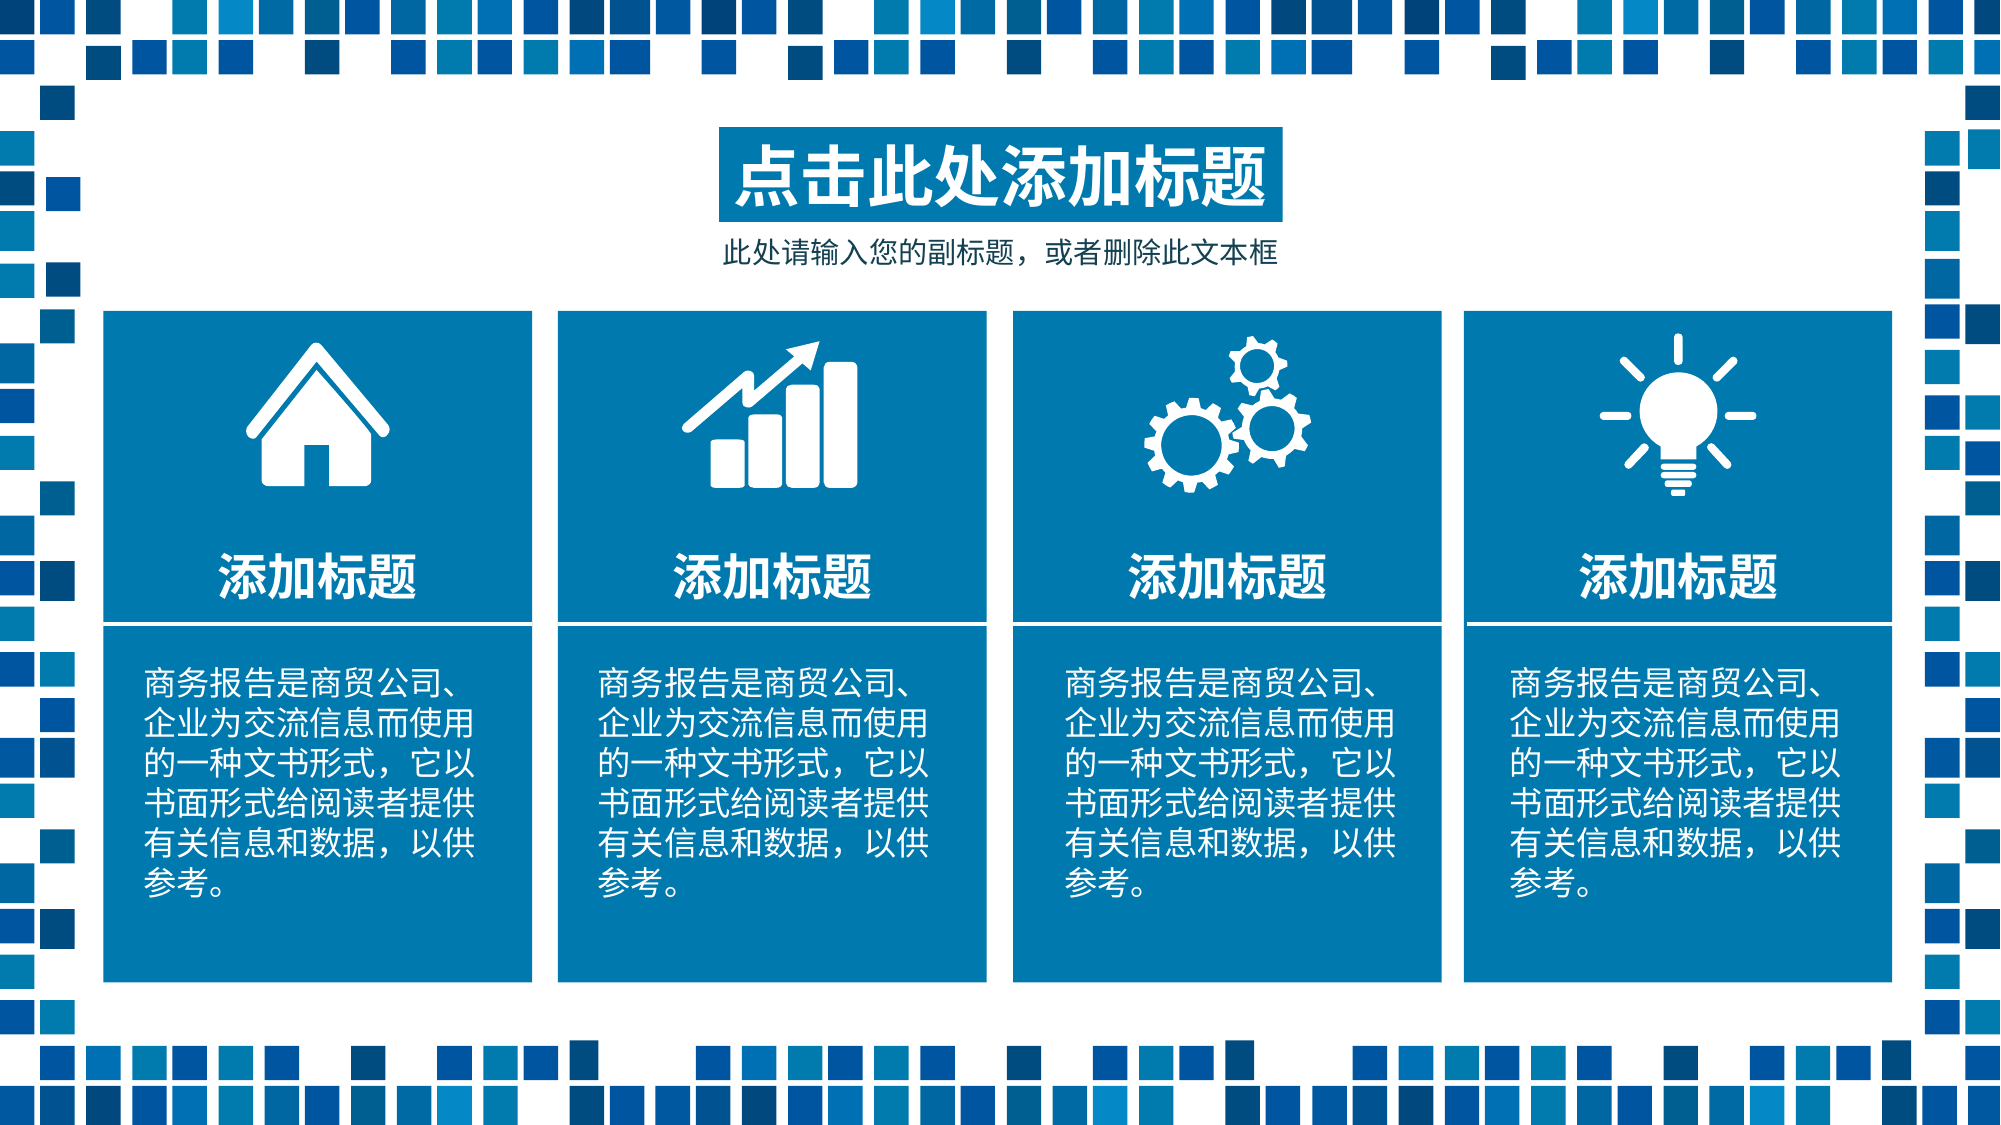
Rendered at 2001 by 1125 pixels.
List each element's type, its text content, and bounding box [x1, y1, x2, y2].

text_box [1537, 40, 1572, 75]
text_box [1046, 0, 1082, 35]
text_box [483, 1085, 518, 1125]
text_box [1924, 908, 1960, 944]
text_box [1796, 0, 1831, 35]
text_box [681, 341, 820, 433]
text_box [1139, 0, 1174, 35]
text_box [655, 1085, 691, 1125]
text_box [920, 40, 955, 75]
text_box [1924, 435, 1960, 470]
text_box [1006, 1045, 1042, 1081]
text_box 添加标题 [191, 538, 445, 614]
text_box [1271, 40, 1306, 75]
text_box [86, 1085, 121, 1125]
text_box [960, 0, 996, 35]
text_box [1484, 1045, 1520, 1081]
text_box [304, 40, 340, 75]
text_box [1639, 372, 1718, 460]
text_box [40, 1045, 75, 1081]
text_box [396, 1085, 432, 1125]
text_box [1795, 1045, 1831, 1081]
text_box [1444, 1045, 1480, 1081]
text_box [1724, 411, 1757, 420]
text_box [40, 85, 75, 120]
text_box [391, 40, 426, 75]
text_box [1623, 40, 1658, 75]
text_box [569, 1085, 605, 1125]
text_box [741, 0, 777, 35]
text_box [1965, 737, 2000, 778]
text_box [1924, 652, 1960, 687]
text_box [741, 1085, 777, 1125]
text_box [1924, 349, 1960, 385]
text_box [1139, 1045, 1174, 1081]
text_box [1974, 40, 2000, 75]
text_box [874, 0, 909, 35]
text_box [523, 0, 559, 35]
text_box [0, 863, 35, 904]
text_box [1012, 310, 1443, 983]
text_box [1663, 1045, 1698, 1081]
text_box [40, 309, 75, 344]
text_box [258, 0, 294, 35]
text_box [1623, 0, 1658, 35]
text_box [1882, 1085, 1917, 1125]
text_box [1624, 443, 1649, 469]
text_box [1225, 0, 1260, 35]
text_box [46, 177, 81, 212]
text_box [1965, 441, 2000, 476]
text_box [351, 1085, 386, 1125]
text_box [1924, 395, 1960, 430]
text_box [1311, 0, 1353, 35]
text_box [40, 561, 75, 601]
text_box [1577, 40, 1612, 75]
text_box [1965, 481, 2000, 516]
text_box [172, 1045, 207, 1081]
text_box [1404, 0, 1440, 35]
text_box 添加标题 [646, 538, 899, 614]
text_box [218, 1045, 254, 1081]
text_box [1924, 258, 1960, 299]
text_box [102, 310, 533, 983]
text_box [1709, 1085, 1744, 1125]
text_box [0, 263, 35, 298]
text_box [1092, 40, 1128, 75]
text_box [0, 783, 35, 818]
text_box 商务报告是商贸公司、企业为交流信息而使用的一种文书形式，它以书面形式给阅读者提供有关信息和数据，以供参考。 [128, 655, 513, 910]
text_box [1965, 698, 2000, 733]
text_box [1924, 304, 1960, 339]
text_box [1924, 606, 1960, 641]
text_box [1463, 310, 1893, 983]
text_box 商务报告是商贸公司、企业为交流信息而使用的一种文书形式，它以书面形式给阅读者提供有关信息和数据，以供参考。 [582, 655, 967, 910]
text_box [0, 954, 35, 989]
text_box [0, 515, 35, 556]
text_box [1092, 1085, 1128, 1125]
text_box [0, 1085, 35, 1125]
text_box [1617, 1085, 1652, 1125]
text_box [0, 40, 35, 75]
text_box [1577, 1085, 1612, 1125]
text_box [1836, 1045, 1871, 1081]
text_box [1179, 0, 1214, 35]
text_box [1965, 85, 2000, 120]
text_box [132, 1045, 167, 1081]
text_box [557, 310, 988, 983]
text_box [1444, 1085, 1480, 1125]
text_box [1965, 1045, 2000, 1081]
text_box [1965, 909, 2000, 949]
text_box [1709, 0, 1745, 35]
text_box [483, 1045, 518, 1081]
text_box [1965, 829, 2000, 864]
text_box [246, 342, 390, 439]
text_box [1924, 131, 1960, 166]
text_box [1404, 40, 1440, 75]
text_box [788, 1085, 823, 1125]
text_box [1712, 356, 1738, 382]
text_box [1006, 0, 1042, 35]
text_box [0, 171, 35, 206]
text_box [132, 1085, 167, 1125]
text_box [172, 0, 207, 35]
text_box [874, 1045, 909, 1081]
text_box [523, 1045, 559, 1081]
text_box [0, 211, 35, 251]
text_box [0, 343, 35, 384]
text_box [1882, 40, 1917, 75]
text_box [1352, 1045, 1388, 1081]
text_box [1271, 0, 1306, 35]
text_box [437, 40, 472, 75]
text_box [0, 388, 35, 424]
text_box [1491, 0, 1526, 35]
text_box [823, 361, 858, 488]
text_box [1924, 561, 1960, 596]
text_box [218, 1085, 254, 1125]
text_box [1924, 783, 1960, 818]
text_box [920, 0, 955, 35]
text_box [0, 908, 35, 944]
text_box [569, 40, 605, 75]
text_box [1670, 489, 1686, 496]
text_box [1531, 1045, 1566, 1081]
text_box [1006, 40, 1042, 75]
text_box [1225, 1085, 1260, 1125]
text_box [40, 829, 75, 864]
text_box [1357, 0, 1393, 35]
text_box [1225, 40, 1260, 75]
text_box [1179, 40, 1214, 75]
text_box [1924, 863, 1960, 904]
text_box [828, 1045, 863, 1081]
text_box [1674, 333, 1683, 366]
text_box [261, 369, 372, 487]
text_box [874, 40, 909, 75]
text_box [609, 0, 651, 35]
text_box [1660, 471, 1697, 479]
text_box [1664, 480, 1692, 487]
text_box 此处请输入您的副标题，或者删除此文本框 [693, 231, 1309, 273]
text_box 点击此处添加标题 [719, 127, 1283, 222]
text_box [1924, 1000, 1960, 1035]
text_box [920, 1085, 955, 1125]
text_box [264, 1085, 300, 1125]
text_box [0, 606, 35, 641]
text_box [1352, 1085, 1388, 1125]
text_box [1663, 0, 1699, 35]
text_box [40, 652, 75, 687]
text_box [1965, 395, 2000, 430]
text_box [1139, 40, 1174, 75]
text_box [1398, 1085, 1434, 1125]
text_box [0, 1000, 35, 1035]
text_box [46, 262, 81, 297]
text_box [1965, 1000, 2000, 1035]
text_box [1577, 1045, 1612, 1081]
text_box [1491, 45, 1526, 80]
text_box [748, 414, 783, 488]
text_box [1225, 1040, 1255, 1081]
text_box [351, 1045, 386, 1081]
text_box [218, 0, 254, 35]
text_box 商务报告是商贸公司、企业为交流信息而使用的一种文书形式，它以书面形式给阅读者提供有关信息和数据，以供参考。 [1495, 655, 1879, 910]
text_box [1312, 1085, 1347, 1125]
text_box [695, 1085, 731, 1125]
text_box [40, 1000, 75, 1035]
text_box [1619, 356, 1645, 382]
text_box [1006, 1085, 1042, 1125]
text_box [1965, 304, 2000, 345]
text_box [1052, 1085, 1088, 1125]
text_box [1709, 40, 1745, 75]
text_box [1968, 1085, 2000, 1125]
text_box [40, 737, 75, 778]
text_box [1484, 1085, 1520, 1125]
text_box [1663, 1085, 1698, 1125]
text_box [1795, 1085, 1831, 1125]
text_box [1965, 652, 2000, 687]
text_box [1749, 1045, 1785, 1081]
text_box [569, 0, 605, 35]
text_box [86, 1045, 121, 1081]
text_box [701, 40, 737, 75]
text_box [40, 0, 75, 35]
text_box [695, 1045, 731, 1081]
text_box [0, 561, 35, 596]
text_box [1925, 211, 1960, 251]
text_box [701, 0, 737, 35]
text_box [1924, 515, 1960, 556]
text_box [264, 1045, 300, 1081]
text_box [710, 439, 745, 488]
text_box [741, 1045, 777, 1081]
text_box [345, 0, 380, 35]
text_box [0, 435, 35, 470]
text_box [569, 1040, 599, 1081]
text_box [0, 131, 35, 166]
text_box [609, 40, 651, 75]
text_box [1796, 40, 1831, 75]
text_box [304, 0, 340, 35]
text_box [834, 40, 869, 75]
text_box [1139, 1085, 1174, 1125]
text_box [1179, 1045, 1214, 1081]
text_box 添加标题 [1100, 538, 1355, 614]
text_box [1143, 335, 1312, 494]
text_box [86, 0, 121, 35]
text_box [437, 1085, 472, 1125]
text_box [391, 0, 426, 35]
text_box [0, 737, 35, 778]
text_box [1311, 40, 1353, 75]
text_box [172, 1085, 207, 1125]
text_box [1924, 954, 1960, 989]
text_box [828, 1085, 863, 1125]
text_box [920, 1045, 955, 1081]
text_box [523, 40, 559, 75]
text_box [1660, 463, 1697, 470]
text_box [218, 40, 254, 75]
text_box [1445, 0, 1480, 35]
text_box 商务报告是商贸公司、企业为交流信息而使用的一种文书形式，它以书面形式给阅读者提供有关信息和数据，以供参考。 [1049, 655, 1434, 910]
text_box [1882, 1040, 1912, 1081]
text_box [1842, 0, 1877, 35]
text_box [86, 45, 121, 80]
text_box [0, 652, 35, 687]
text_box [1924, 737, 1960, 778]
text_box [437, 1045, 472, 1081]
text_box [1577, 0, 1612, 35]
text_box [40, 481, 75, 516]
text_box [874, 1085, 909, 1125]
text_box [1965, 561, 2000, 601]
text_box [40, 698, 75, 733]
text_box [788, 45, 823, 80]
text_box [609, 1085, 645, 1125]
text_box [40, 1085, 75, 1125]
text_box [304, 1085, 340, 1125]
text_box [0, 0, 35, 35]
text_box [1265, 1085, 1301, 1125]
text_box [1707, 443, 1732, 469]
text_box [477, 0, 512, 35]
text_box [132, 40, 167, 75]
text_box [1398, 1045, 1434, 1081]
text_box [788, 1045, 823, 1081]
text_box [40, 909, 75, 949]
text_box [655, 0, 691, 35]
text_box [785, 384, 820, 488]
text_box [1749, 1085, 1785, 1125]
text_box [1974, 0, 2000, 35]
text_box [437, 0, 472, 35]
text_box [1531, 1085, 1566, 1125]
text_box [1092, 1045, 1128, 1081]
text_box [1928, 0, 1963, 35]
text_box [788, 0, 823, 35]
text_box [960, 1085, 995, 1125]
text_box [1092, 0, 1128, 35]
text_box [477, 40, 512, 75]
text_box [1749, 0, 1785, 35]
text_box [172, 40, 207, 75]
text_box 添加标题 [1553, 538, 1804, 614]
text_box [1922, 1085, 1957, 1125]
text_box [1599, 411, 1632, 420]
text_box [1882, 0, 1917, 35]
text_box [1968, 129, 2000, 170]
text_box [1925, 171, 1960, 206]
text_box [1842, 40, 1877, 75]
text_box [1928, 40, 1963, 75]
